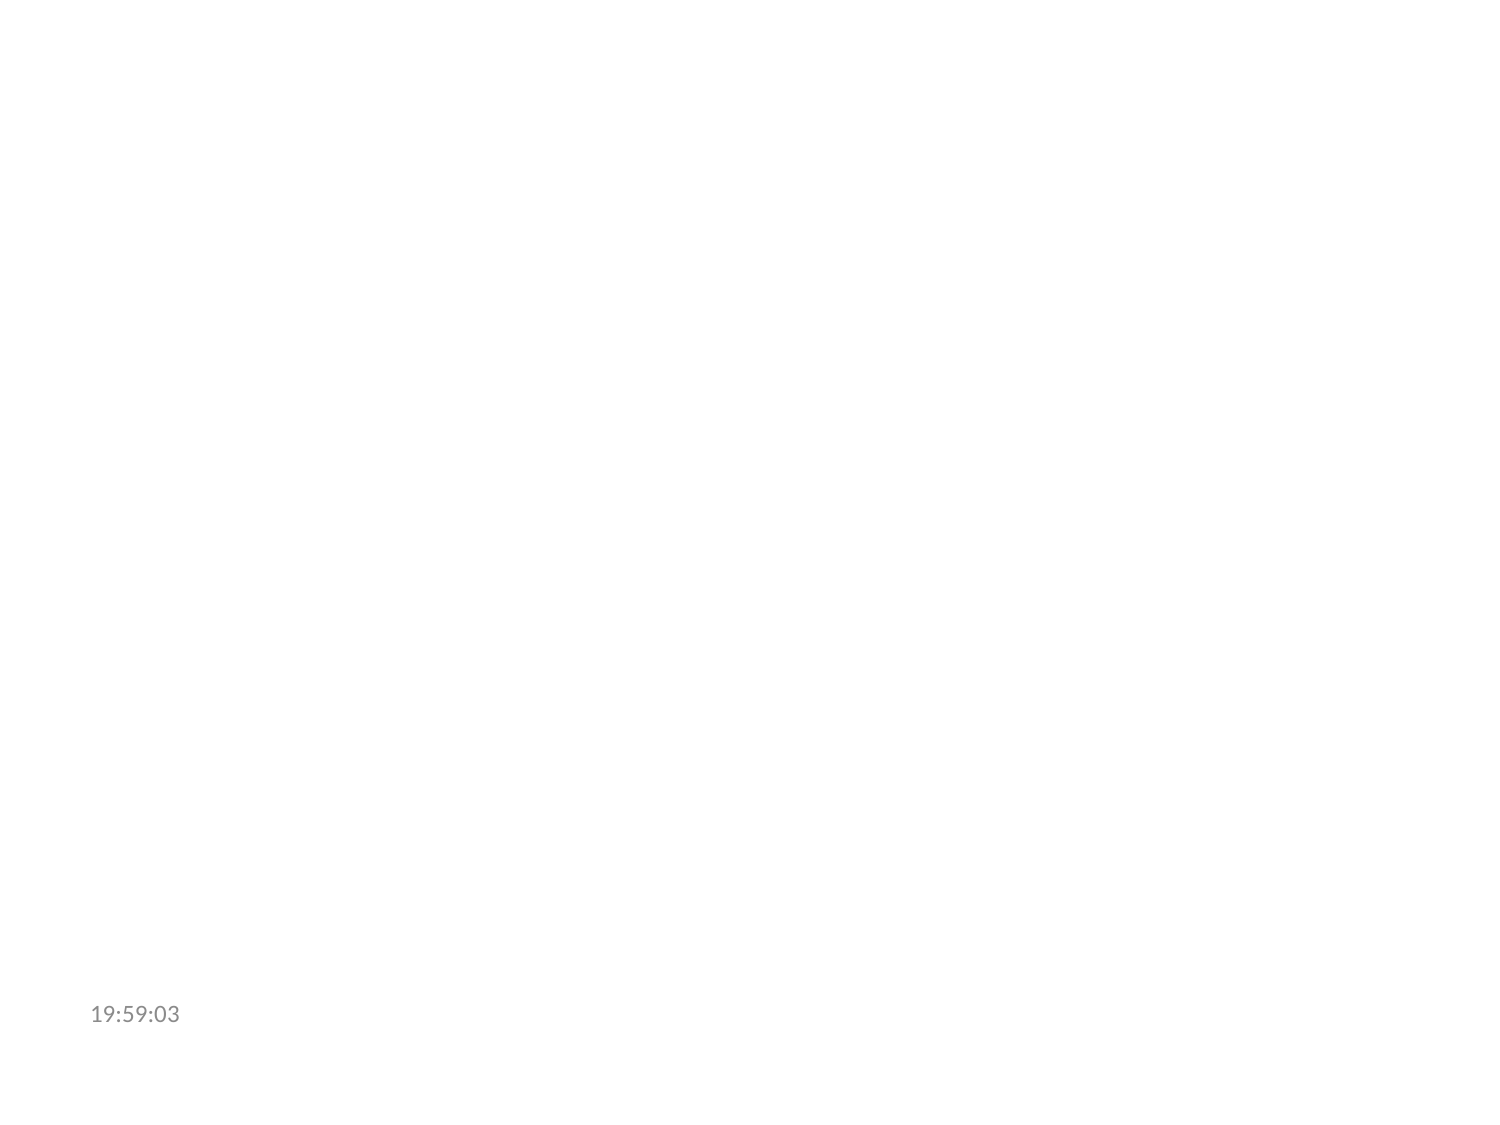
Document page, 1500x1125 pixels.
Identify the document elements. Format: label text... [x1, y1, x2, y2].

text_box 15:35:09 [75, 982, 425, 1043]
